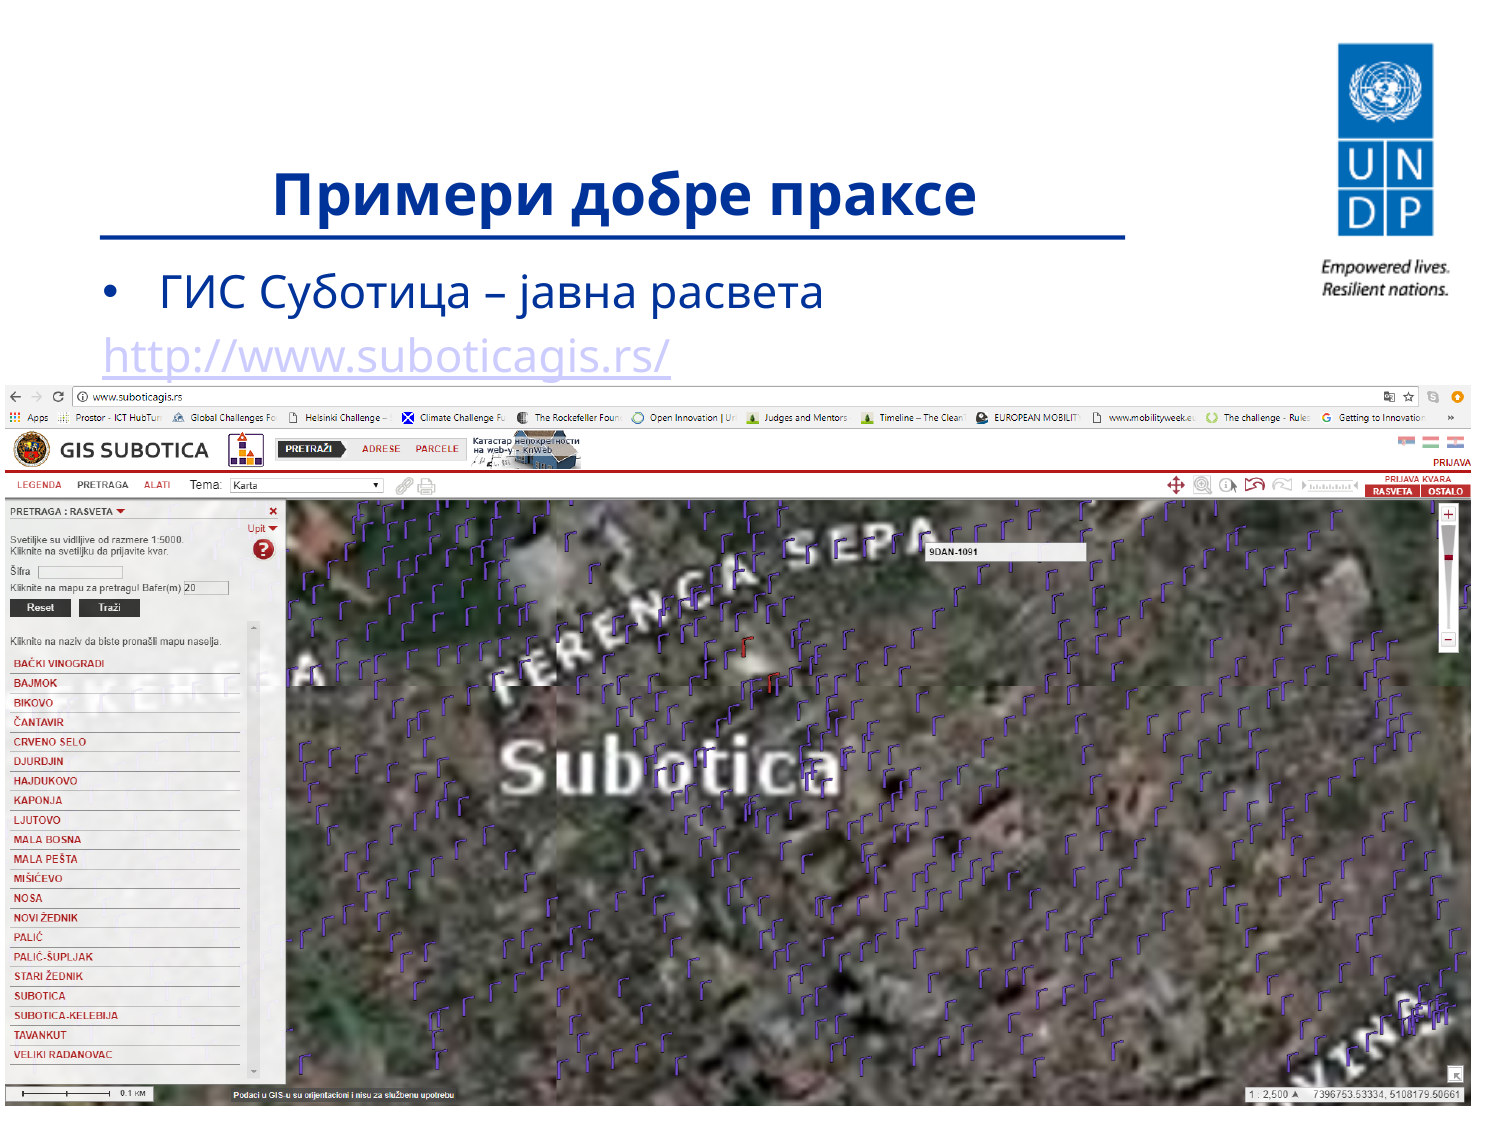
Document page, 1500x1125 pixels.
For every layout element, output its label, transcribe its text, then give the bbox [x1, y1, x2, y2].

picture [1312, 37, 1456, 302]
list Примери добре праксе [87, 149, 1163, 236]
picture [4, 385, 1471, 1107]
list ГИС Суботица – јавна расвета http://www.suboticagis.rs/ [87, 255, 1294, 383]
